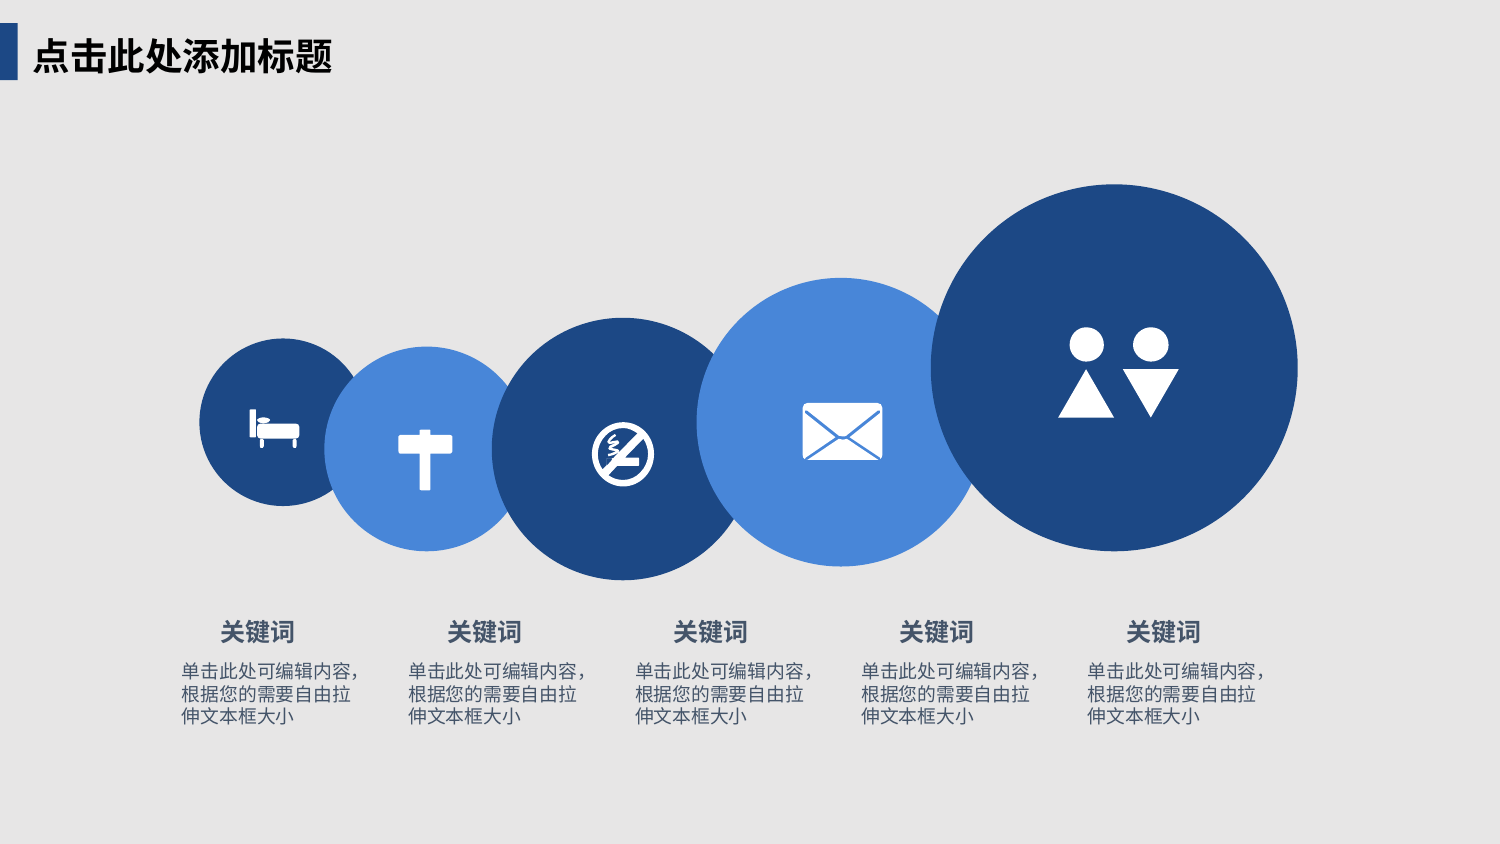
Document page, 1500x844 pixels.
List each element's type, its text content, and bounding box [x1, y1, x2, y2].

text_box 关键词 [629, 616, 793, 647]
text_box [257, 417, 300, 448]
text_box 关键词 [1019, 616, 1308, 647]
text_box [199, 338, 353, 507]
text_box [1058, 369, 1115, 418]
text_box 单击此处可编辑内容，根据您的需要自由拉伸文本框大小 [1087, 659, 1258, 728]
text_box 关键词 [793, 616, 1019, 647]
text_box [491, 317, 734, 581]
text_box [0, 23, 18, 81]
text_box [1122, 369, 1179, 418]
text_box [324, 346, 507, 552]
text_box 单击此处可编辑内容，根据您的需要自由拉伸文本框大小 [181, 659, 353, 728]
text_box 关键词 [114, 616, 340, 647]
text_box [802, 402, 883, 460]
text_box [591, 422, 655, 487]
text_box [1133, 327, 1169, 362]
text_box [696, 277, 972, 567]
text_box 关键词 [340, 616, 629, 647]
text_box 点击此处添加标题 [21, 27, 347, 84]
text_box [1069, 327, 1104, 362]
text_box 单击此处可编辑内容，根据您的需要自由拉伸文本框大小 [634, 659, 806, 728]
text_box [249, 409, 256, 438]
text_box 单击此处可编辑内容，根据您的需要自由拉伸文本框大小 [861, 659, 1032, 728]
text_box 单击此处可编辑内容，根据您的需要自由拉伸文本框大小 [408, 659, 579, 728]
text_box [930, 184, 1298, 552]
text_box [398, 429, 453, 491]
